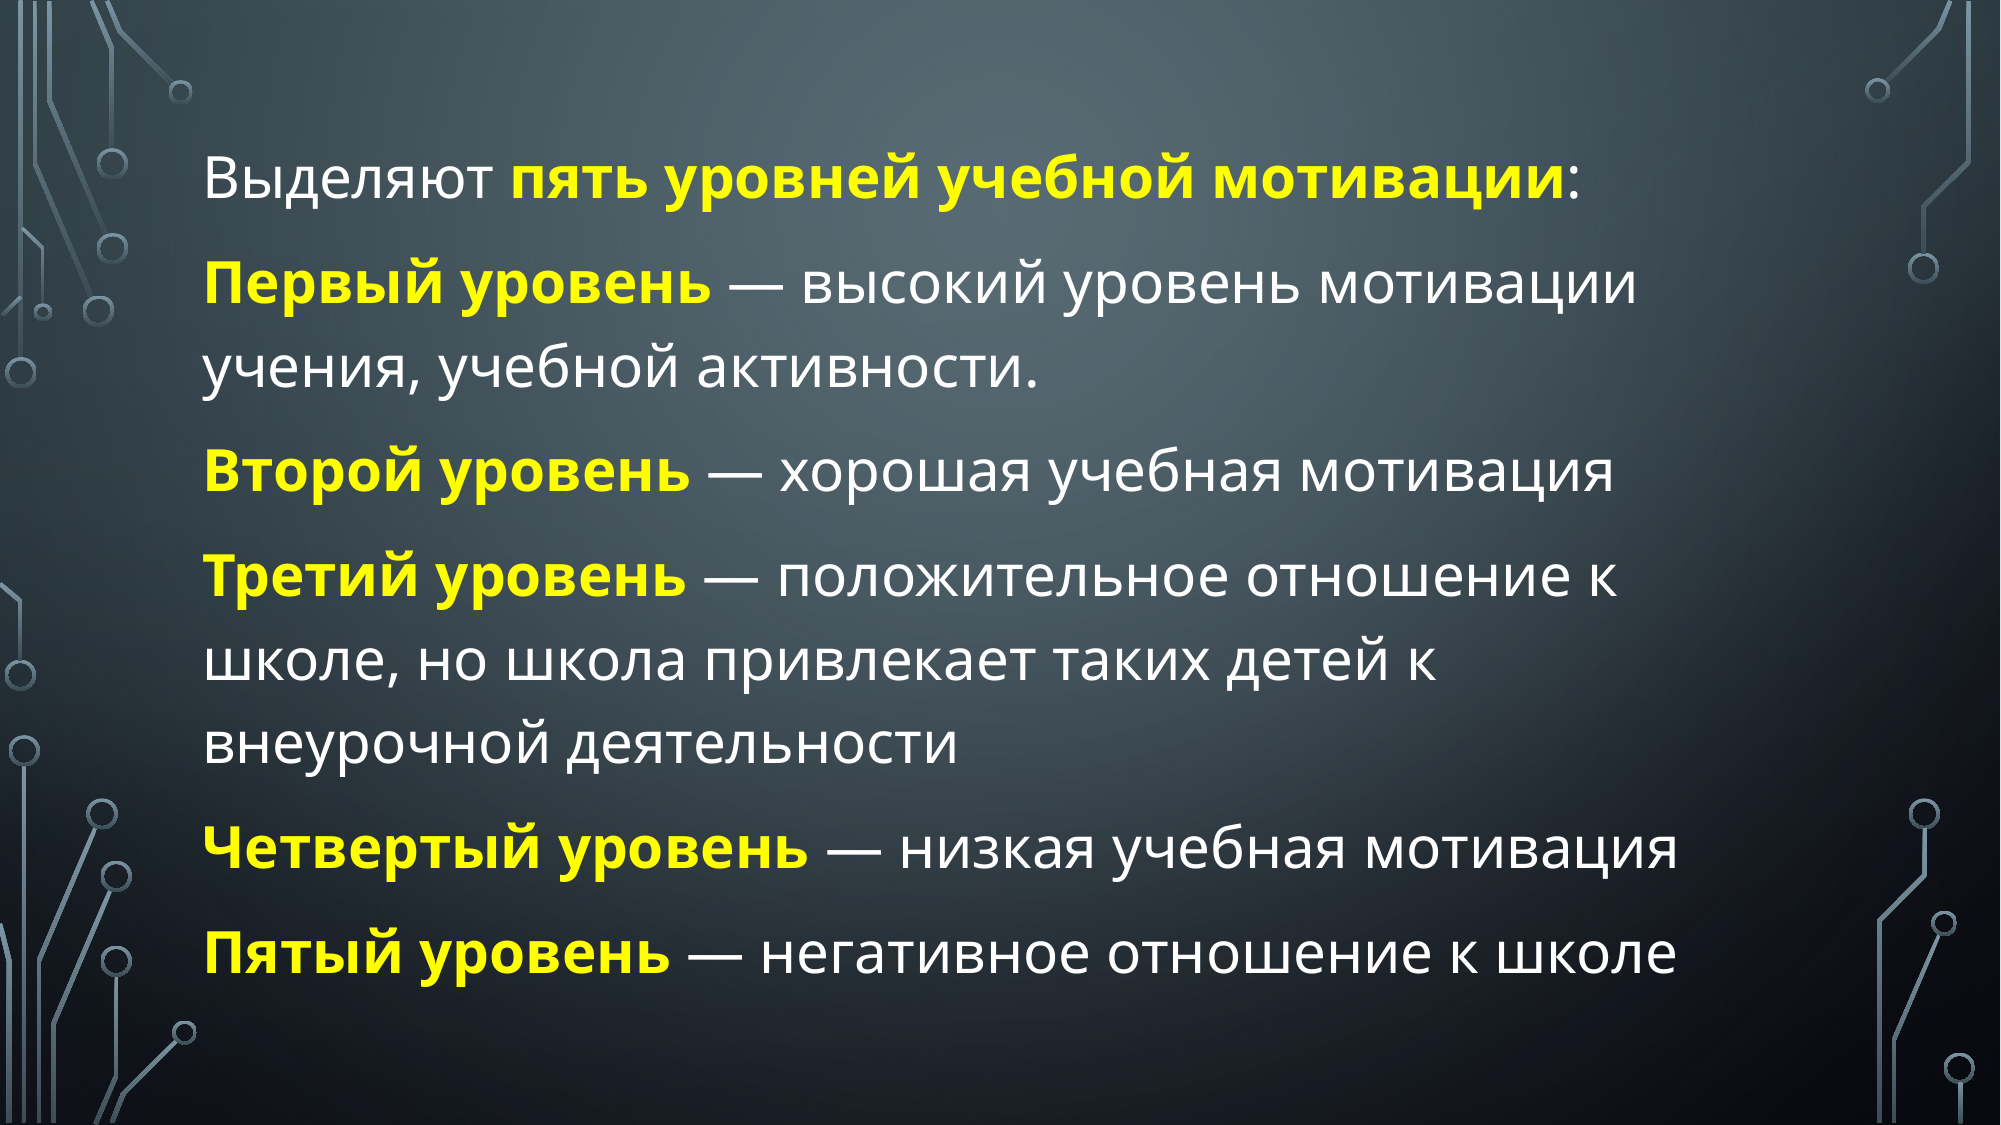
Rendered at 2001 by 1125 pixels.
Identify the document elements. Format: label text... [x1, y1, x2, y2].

list Выделяют пять уровней учебной мотивации: Первый уровень — высокий уровень мотивации учения, учебной активности. Второй уровень — хорошая учебная мотивация Третий уровень — положительное отношение к школе, но школа привлекает таких детей к внеурочной деятельности Четвертый уровень — низкая учебная мотивация Пятый уровень — негативное отношение к школе [187, 118, 1813, 1007]
